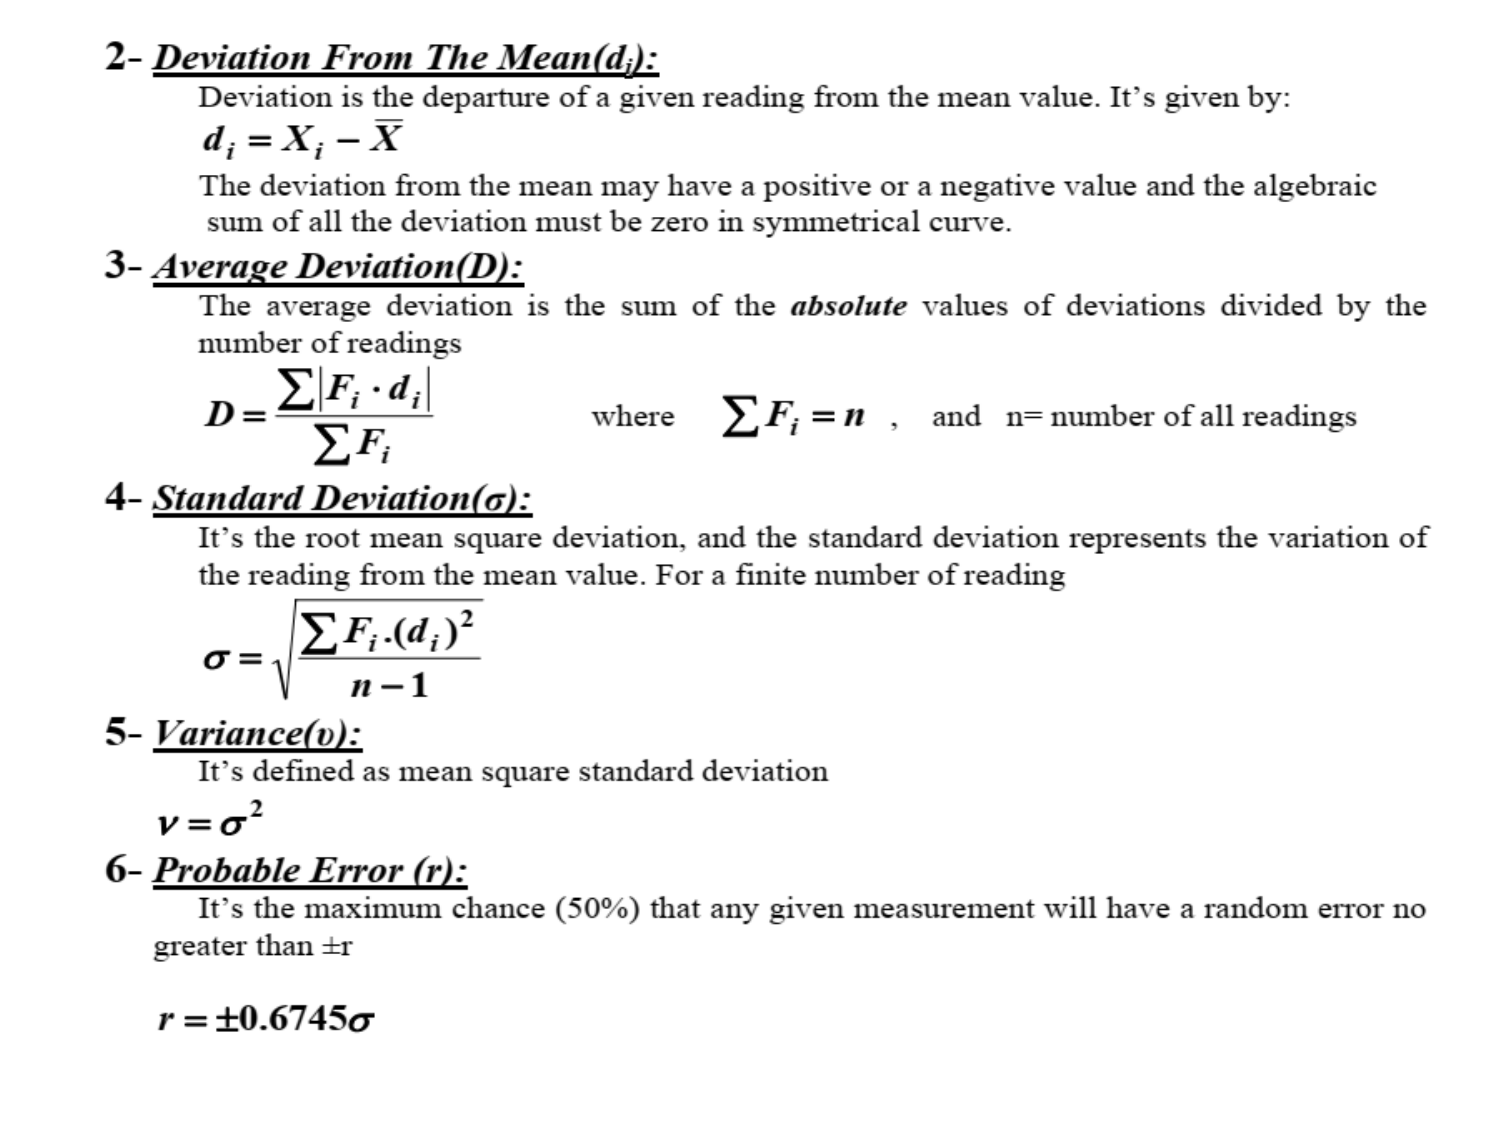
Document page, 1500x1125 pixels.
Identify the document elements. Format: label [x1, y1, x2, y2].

list [49, 37, 1463, 1063]
